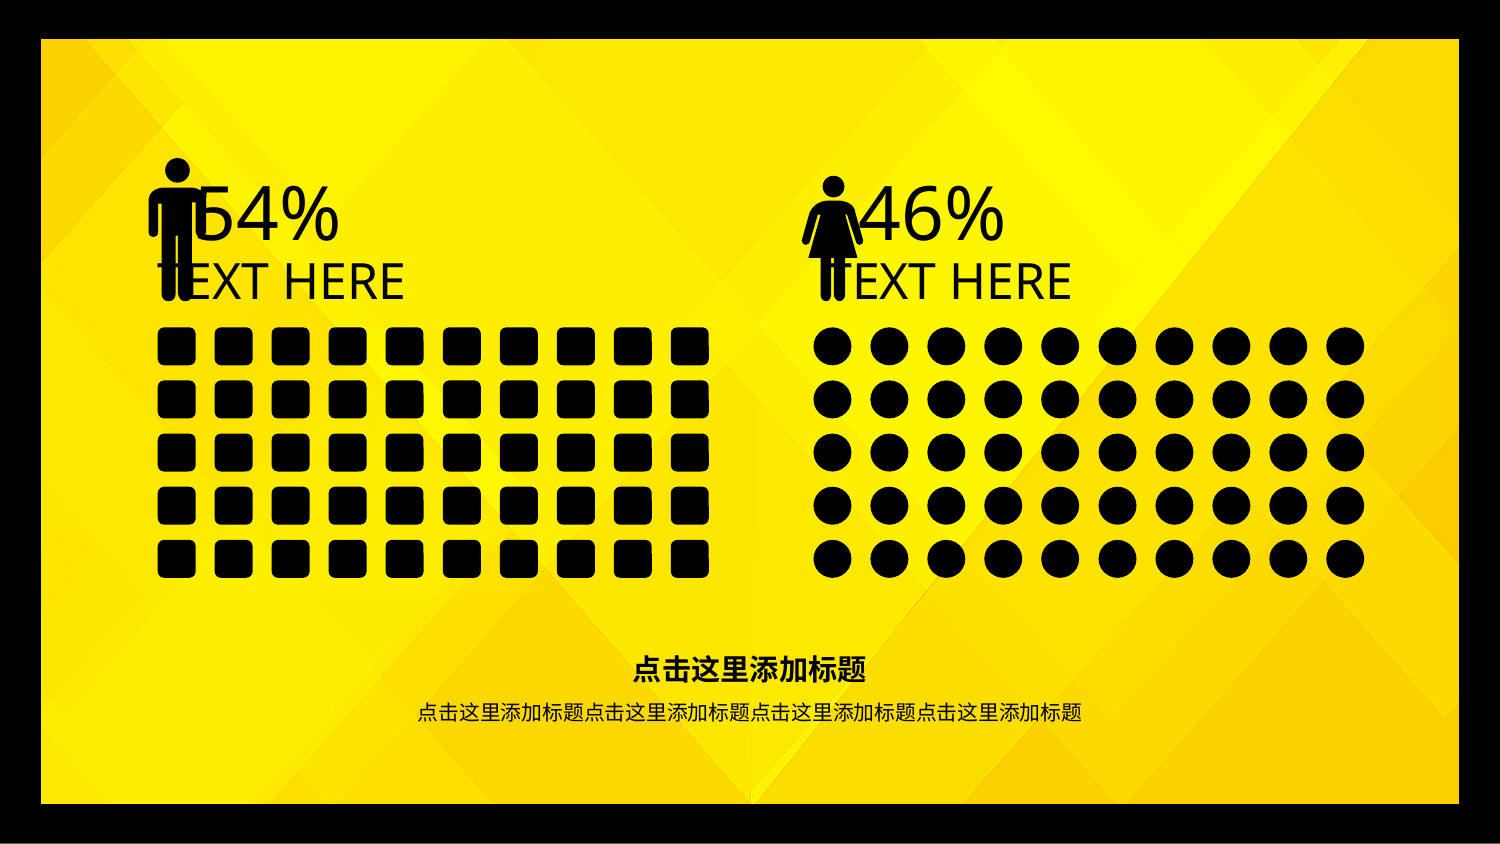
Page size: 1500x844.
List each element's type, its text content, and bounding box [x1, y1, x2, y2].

text_box 点击这里添加标题 点击这里添加标题点击这里添加标题点击这里添加标题点击这里添加标题 [143, 630, 1357, 728]
text_box [822, 175, 845, 198]
text_box 46% [843, 157, 1022, 263]
text_box TEXT HERE [809, 242, 1089, 318]
picture [41, 39, 1459, 804]
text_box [157, 327, 709, 579]
text_box TEXT HERE [142, 242, 421, 318]
text_box [801, 200, 864, 302]
text_box [148, 187, 207, 302]
text_box [165, 158, 190, 183]
text_box 54% [178, 157, 357, 263]
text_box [813, 327, 1365, 579]
